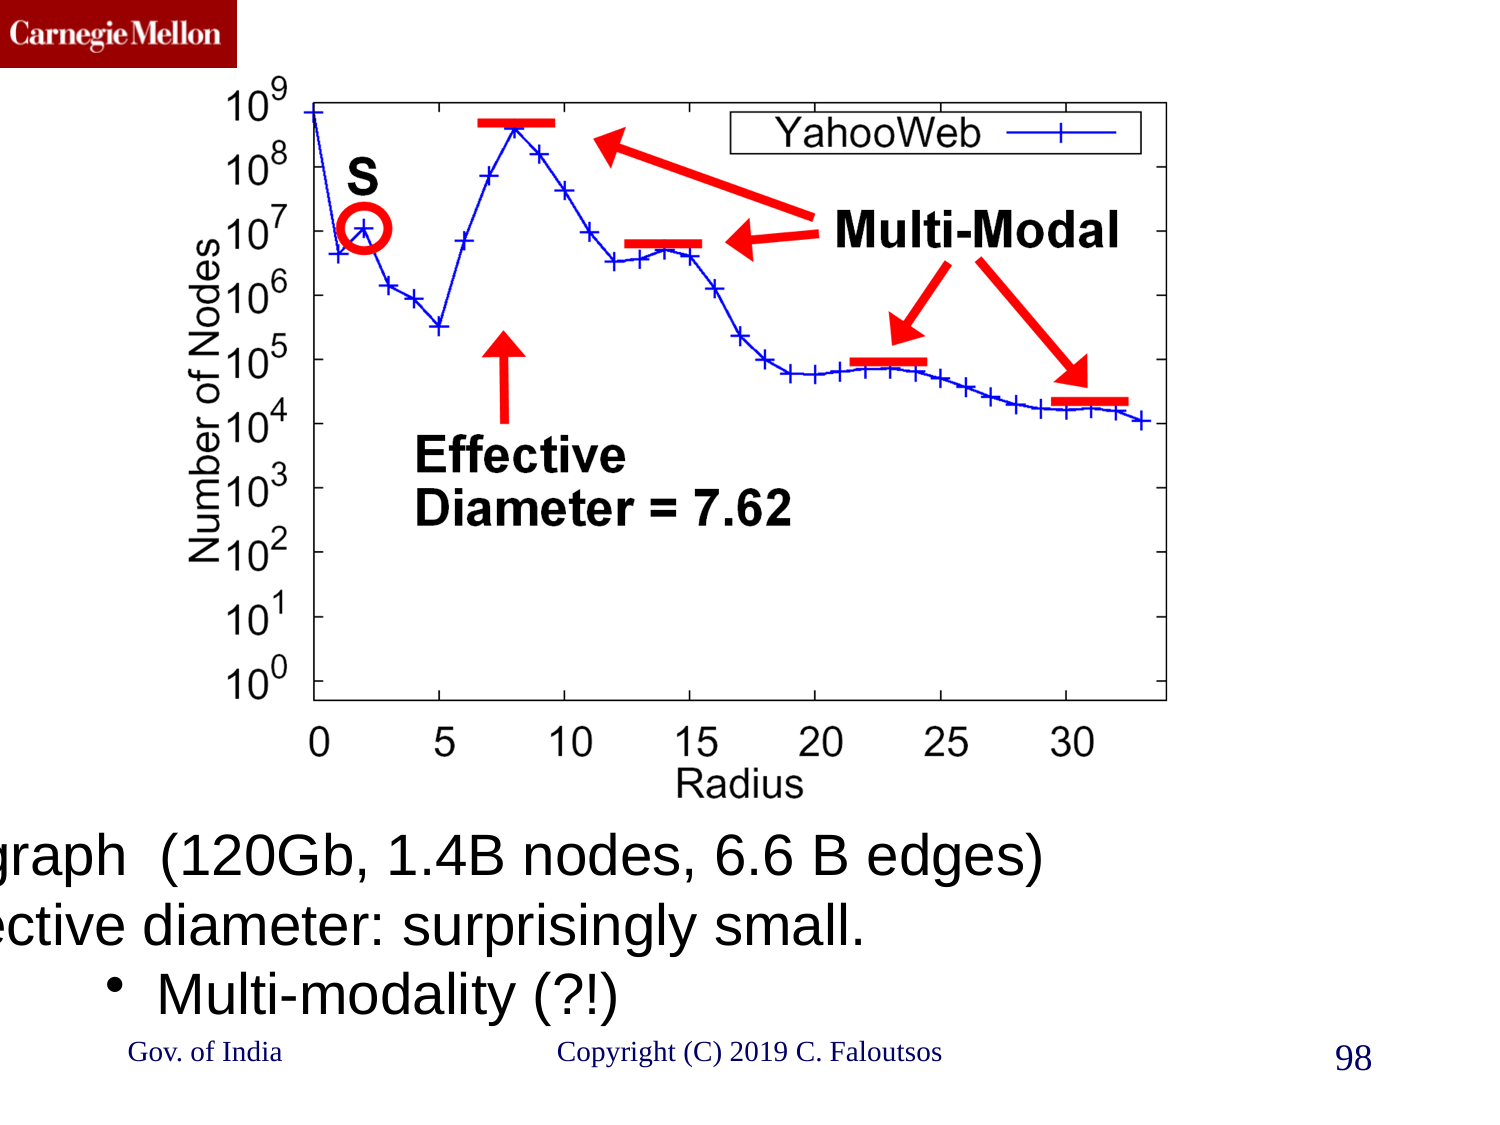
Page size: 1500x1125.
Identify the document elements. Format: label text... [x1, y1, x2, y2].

slide_number Gov. of India [112, 1024, 426, 1101]
picture [187, 74, 1168, 801]
text_box YahooWeb graph (120Gb, 1.4B nodes, 6.6 B edges) effective diameter: surprisingly small. Multi-modality (?!) [94, 853, 632, 991]
footer Copyright (C) 2019 C. Faloutsos [512, 1024, 988, 1101]
picture [0, 0, 237, 68]
slide_number 98 [1074, 1024, 1388, 1101]
